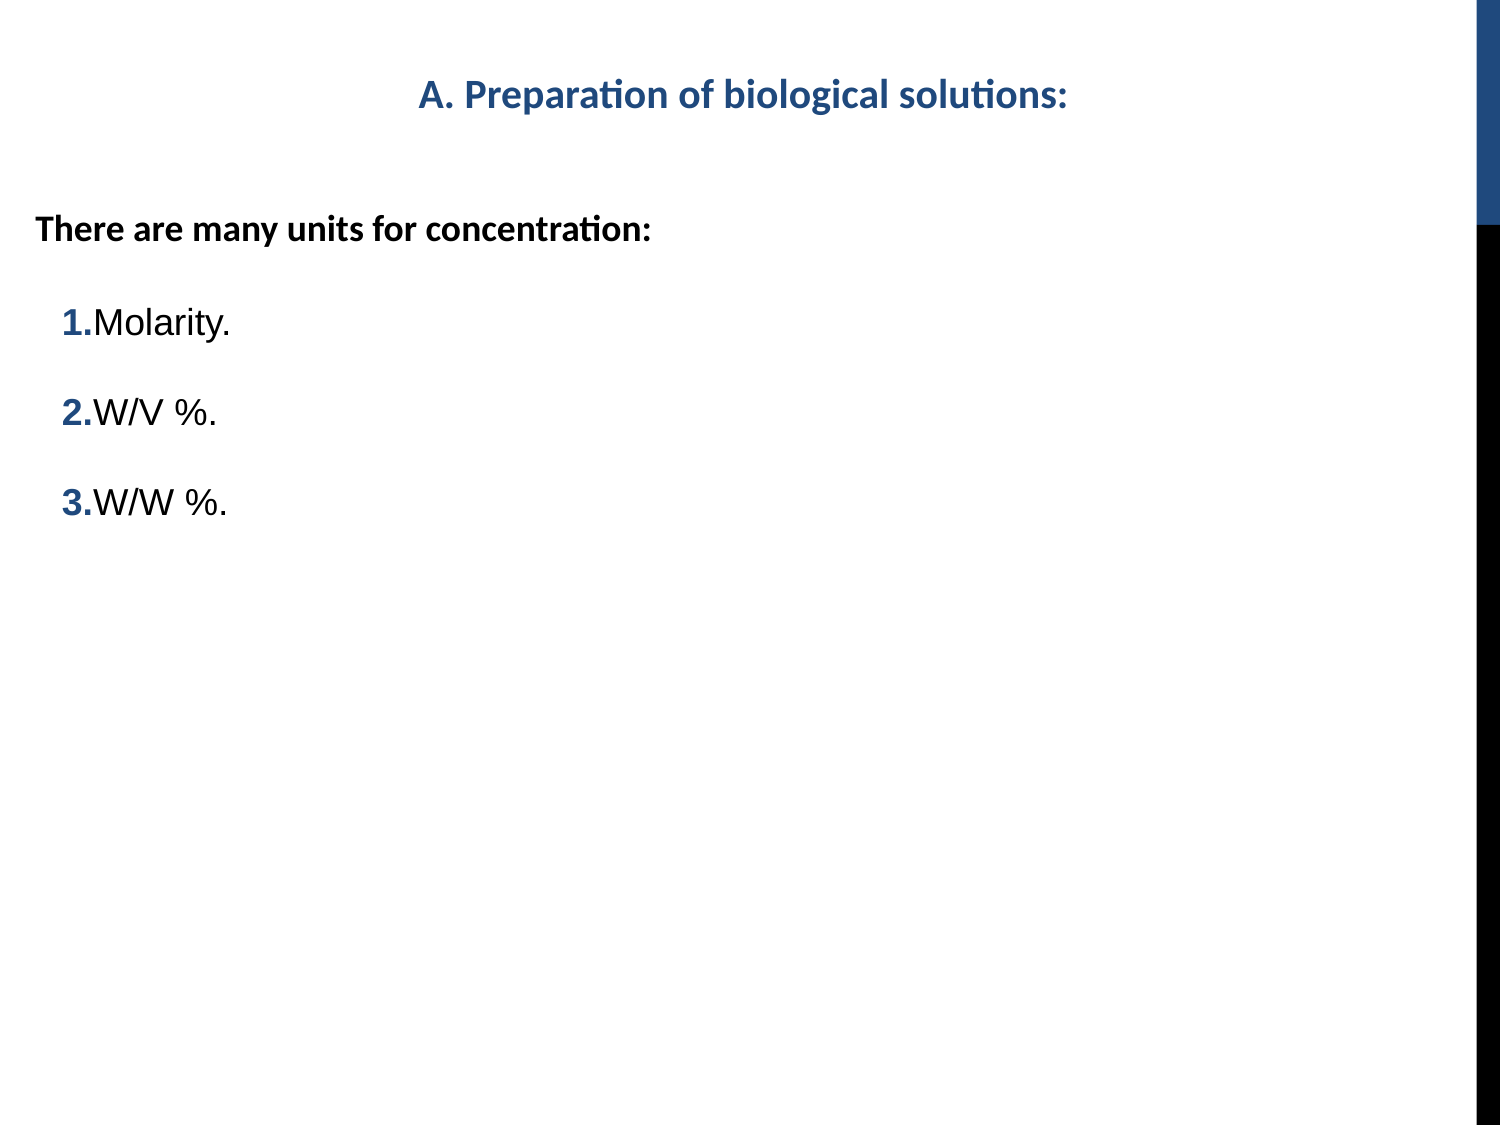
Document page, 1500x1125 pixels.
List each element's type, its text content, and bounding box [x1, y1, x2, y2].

text_box There are many units for concentration: [20, 196, 771, 256]
text_box 1.Molarity. 2.W/V %. 3.W/W %. [47, 290, 798, 531]
text_box A. Preparation of biological solutions: [403, 59, 1094, 125]
